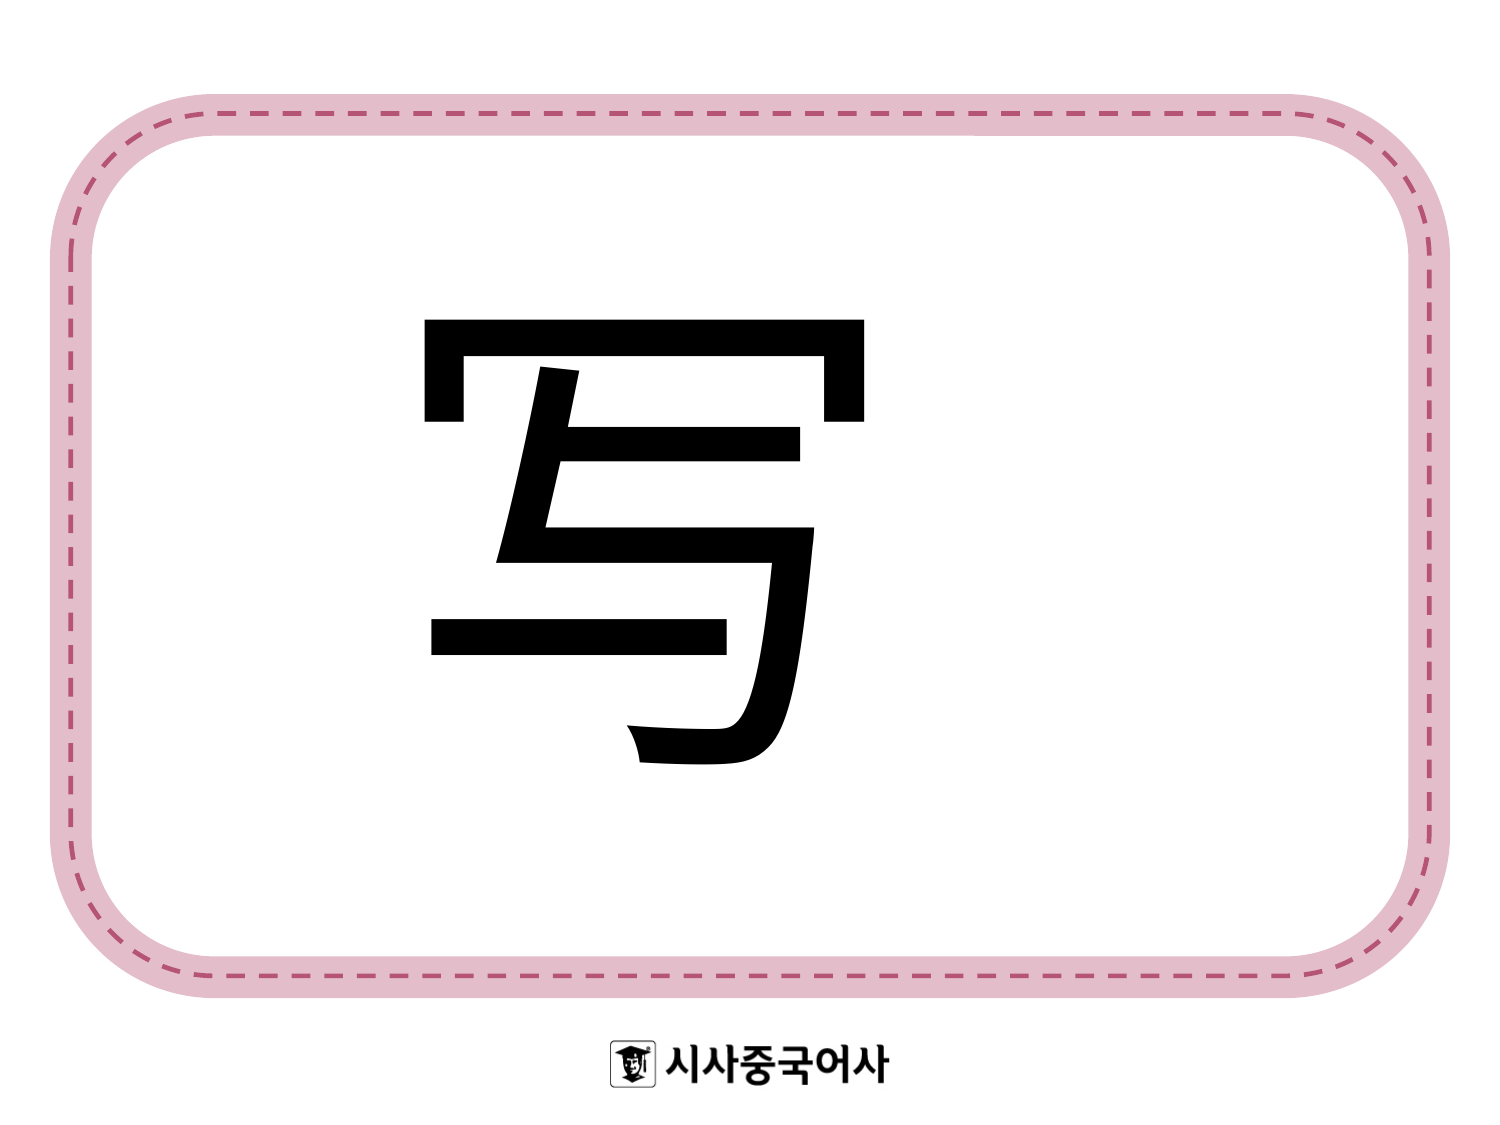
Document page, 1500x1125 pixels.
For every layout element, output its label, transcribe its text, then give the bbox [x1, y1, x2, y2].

picture [602, 1034, 898, 1094]
text_box 写 [145, 189, 1354, 853]
